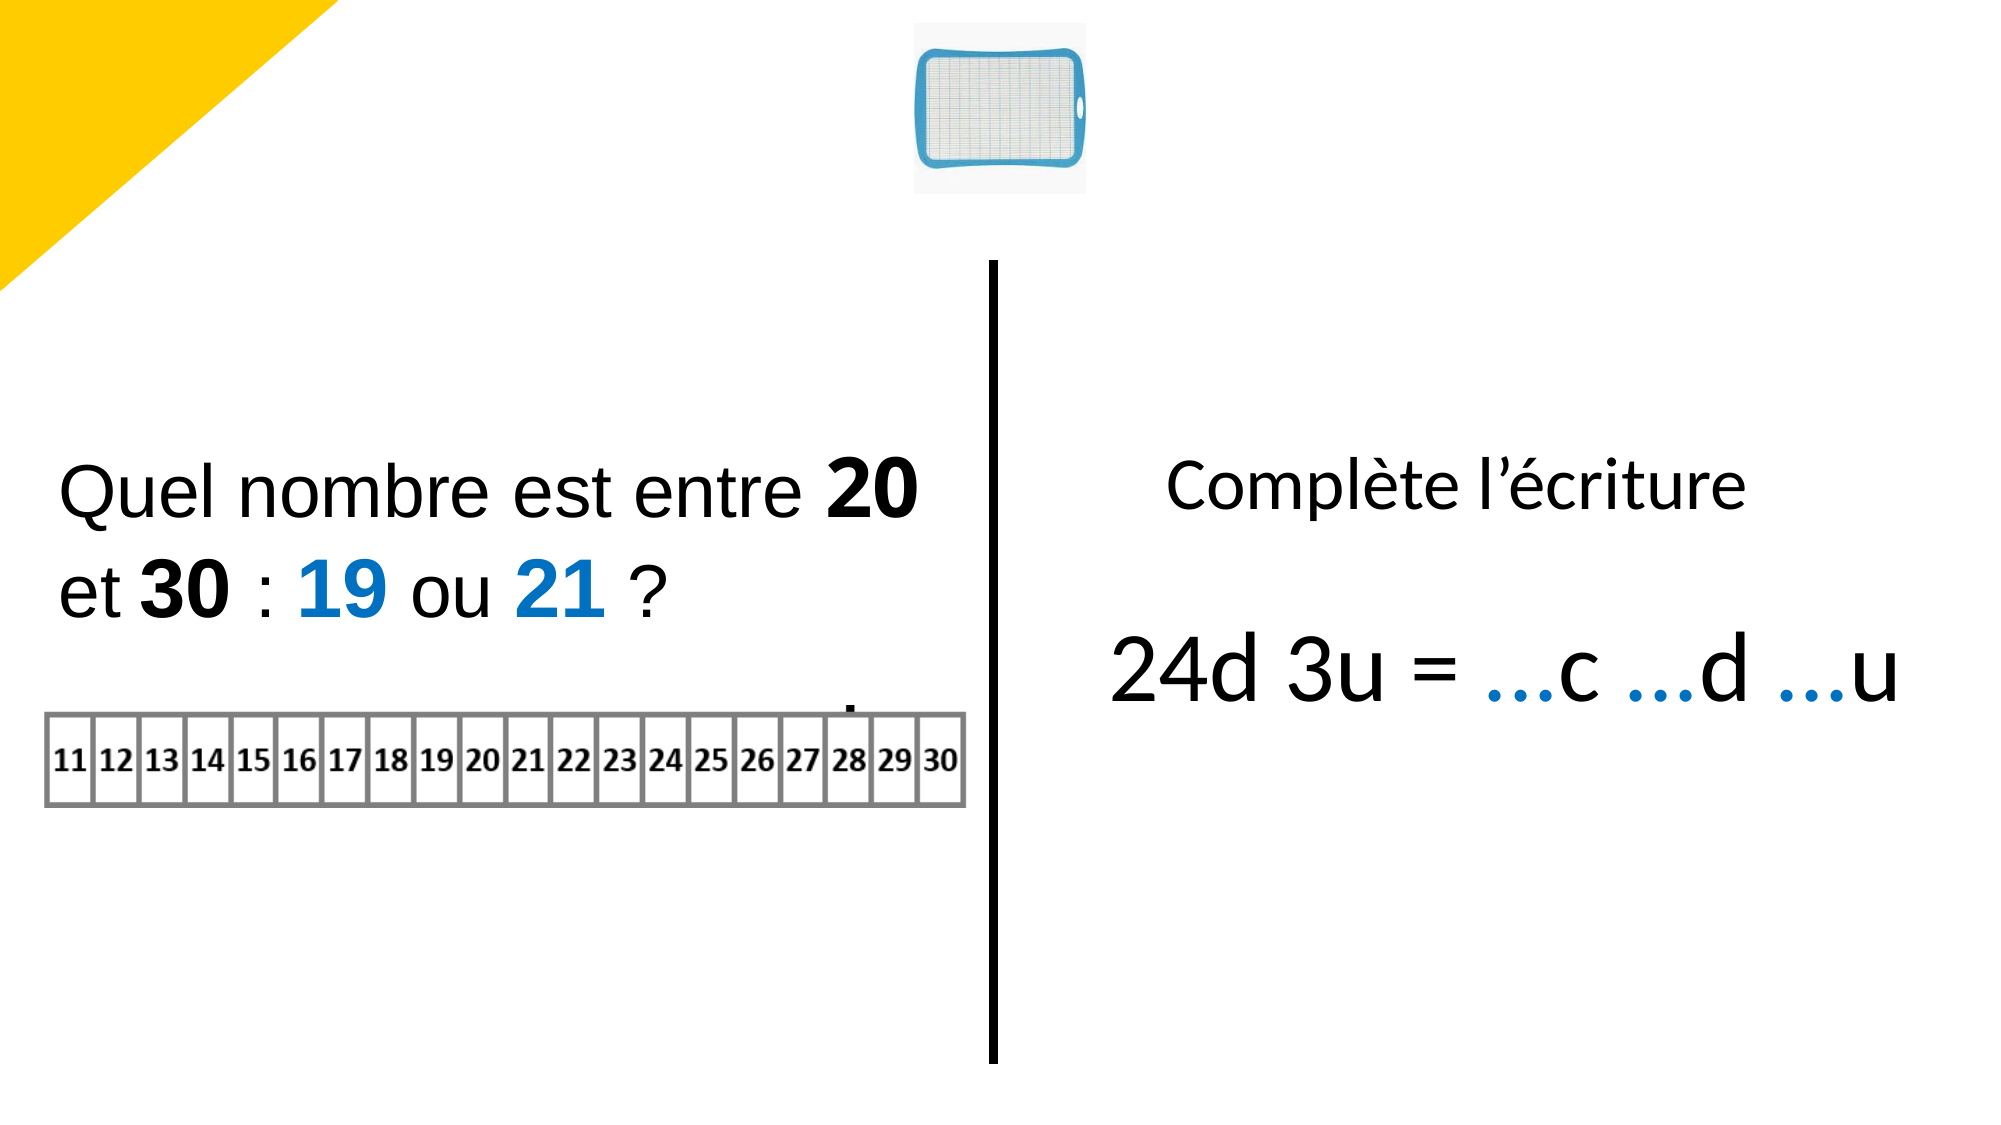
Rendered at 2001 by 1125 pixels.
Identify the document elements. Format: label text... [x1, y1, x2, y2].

text_box 24d 3u = ...c ...d ...u [1072, 593, 1938, 729]
picture [43, 705, 969, 808]
text_box Complète l’écriture [1151, 426, 1944, 532]
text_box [0, 0, 337, 290]
picture [914, 23, 1086, 194]
text_box Quel nombre est entre 20 et 30 : 19 ou 21 ? [43, 426, 959, 642]
